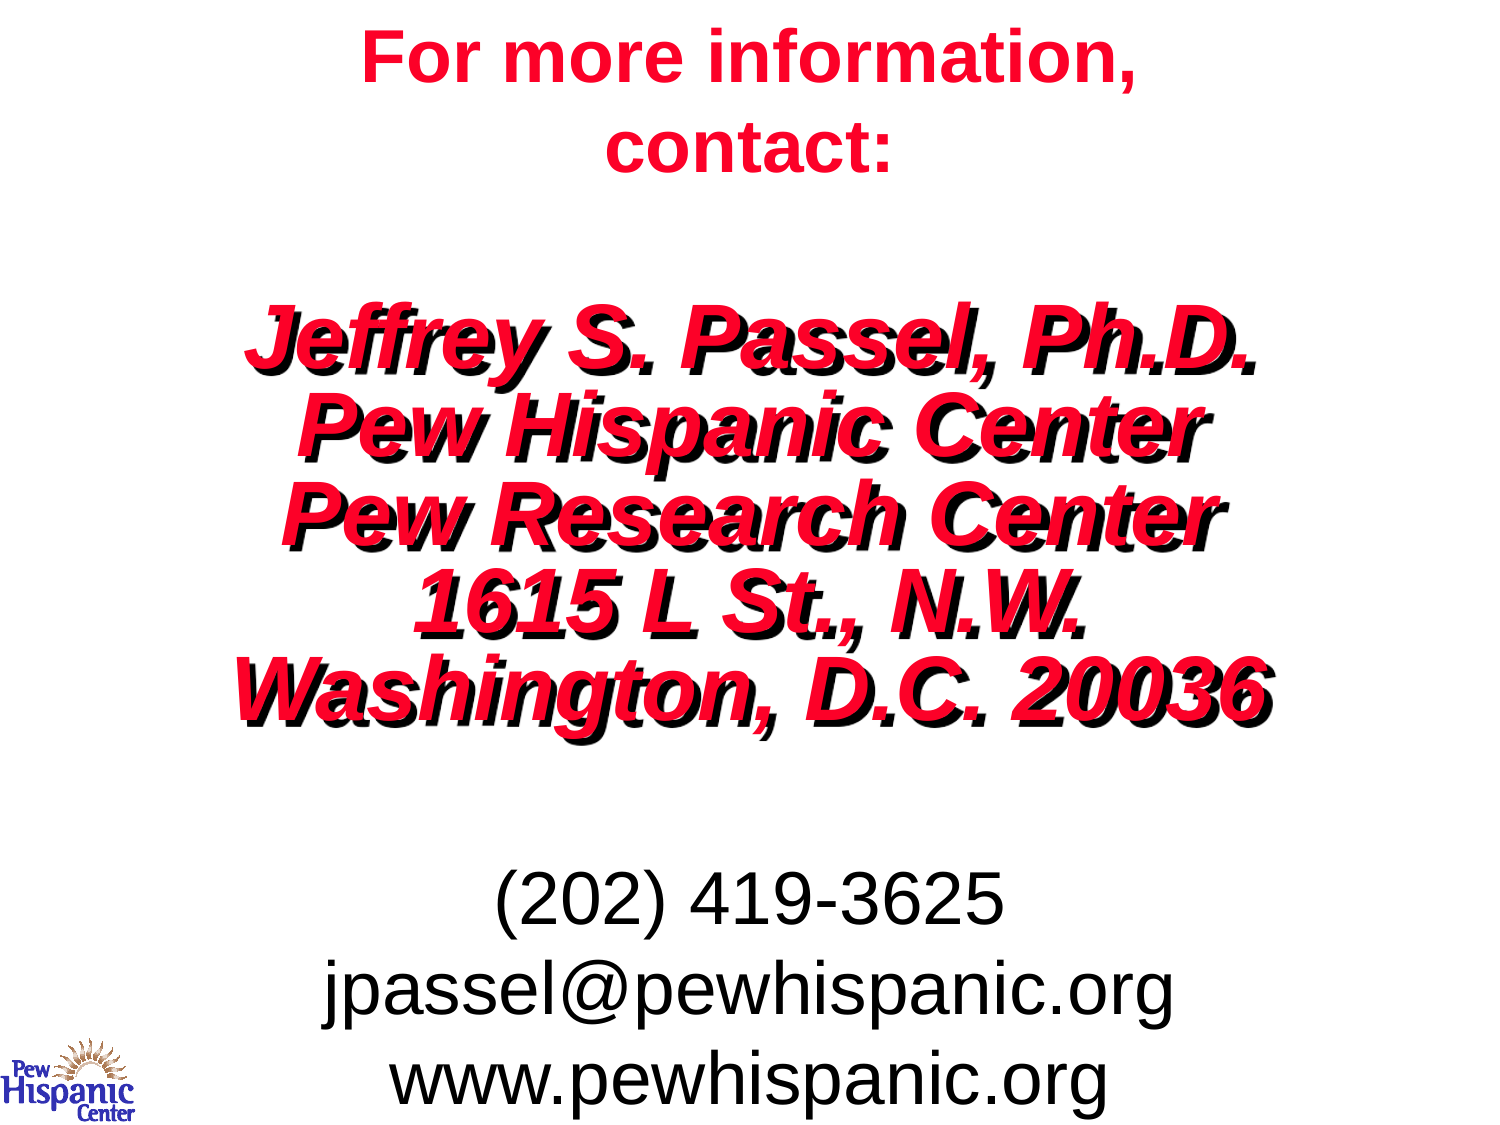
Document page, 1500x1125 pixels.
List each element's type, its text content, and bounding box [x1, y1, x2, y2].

title For more information, contact: [345, 0, 1155, 204]
text_box (202) 419-3625 jpassel@pewhispanic.org www.pewhispanic.org [308, 842, 1192, 1125]
text_box [112, 1024, 308, 1100]
list Jeffrey S. Passel, Ph.D. Pew Hispanic Center Pew Research Center 1615 L St., N.W. Washington, D.C. 20036 [214, 290, 1286, 945]
